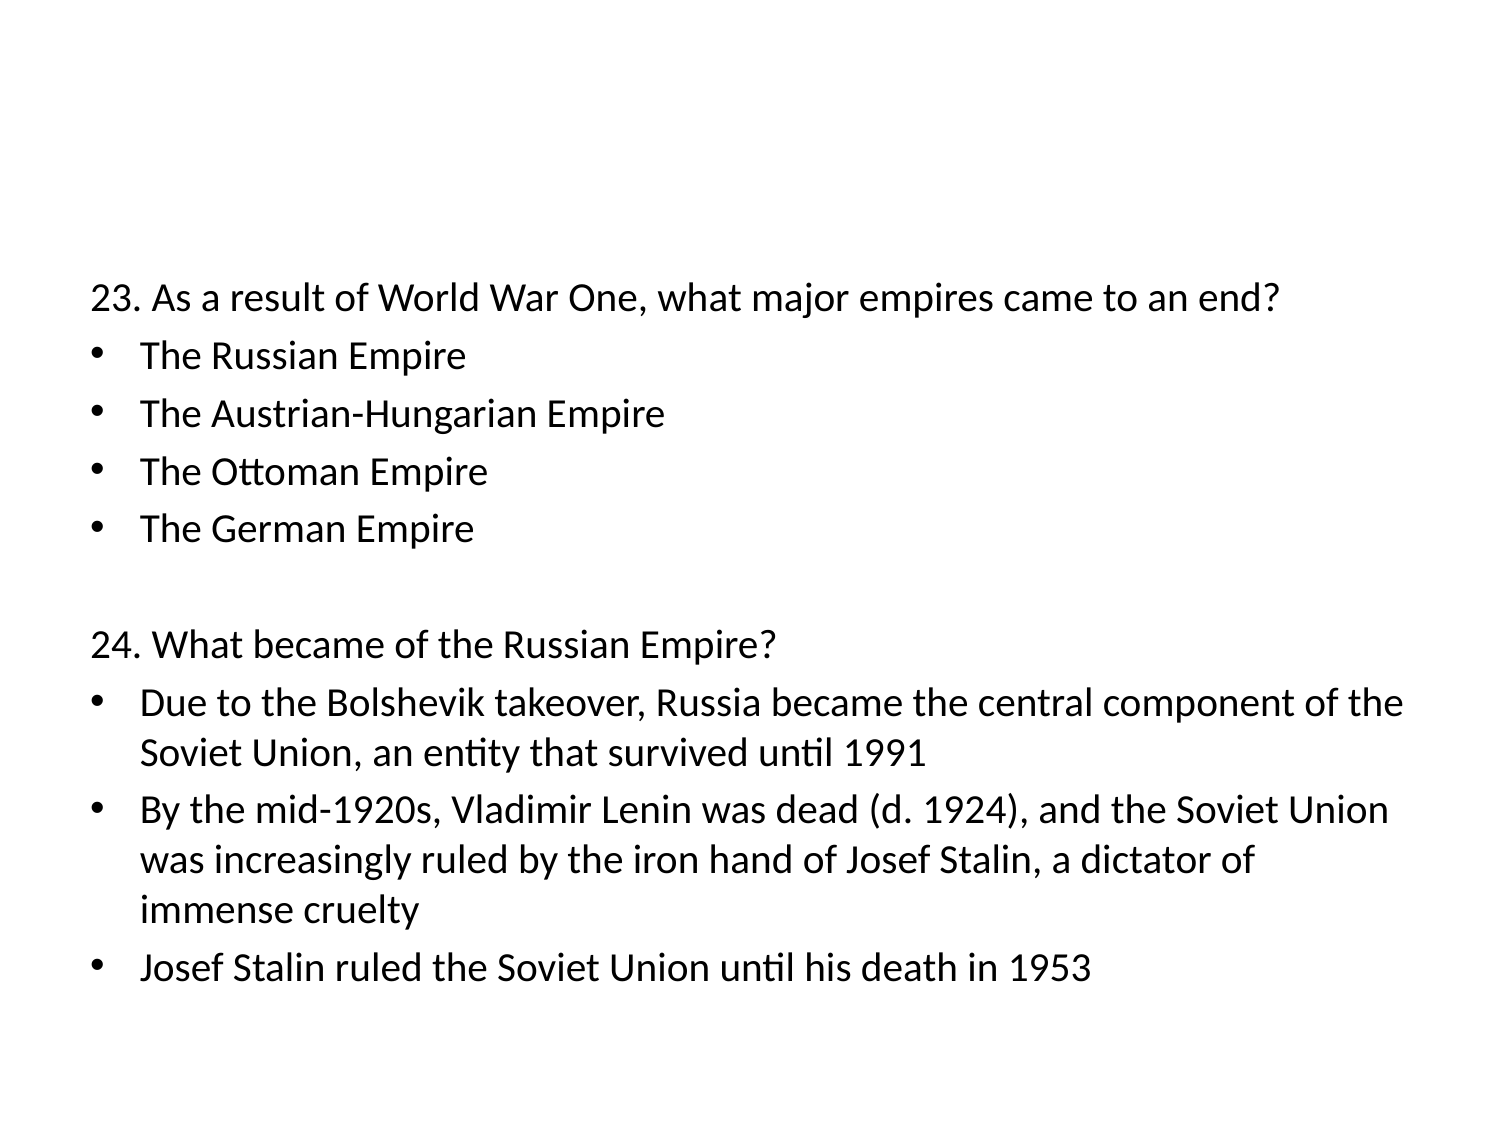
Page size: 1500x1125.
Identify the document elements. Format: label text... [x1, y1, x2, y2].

list 23. As a result of World War One, what major empires came to an end? The Russian Empire The Austrian-Hungarian Empire The Ottoman Empire The German Empire 24. What became of the Russian Empire? Due to the Bolshevik takeover, Russia became the central component of the Soviet Union, an entity that survived until 1991 By the mid-1920s, Vladimir Lenin was dead (d. 1924), and the Soviet Union was increasingly ruled by the iron hand of Josef Stalin, a dictator of immense cruelty Josef Stalin ruled the Soviet Union until his death in 1953 [75, 262, 1425, 1005]
